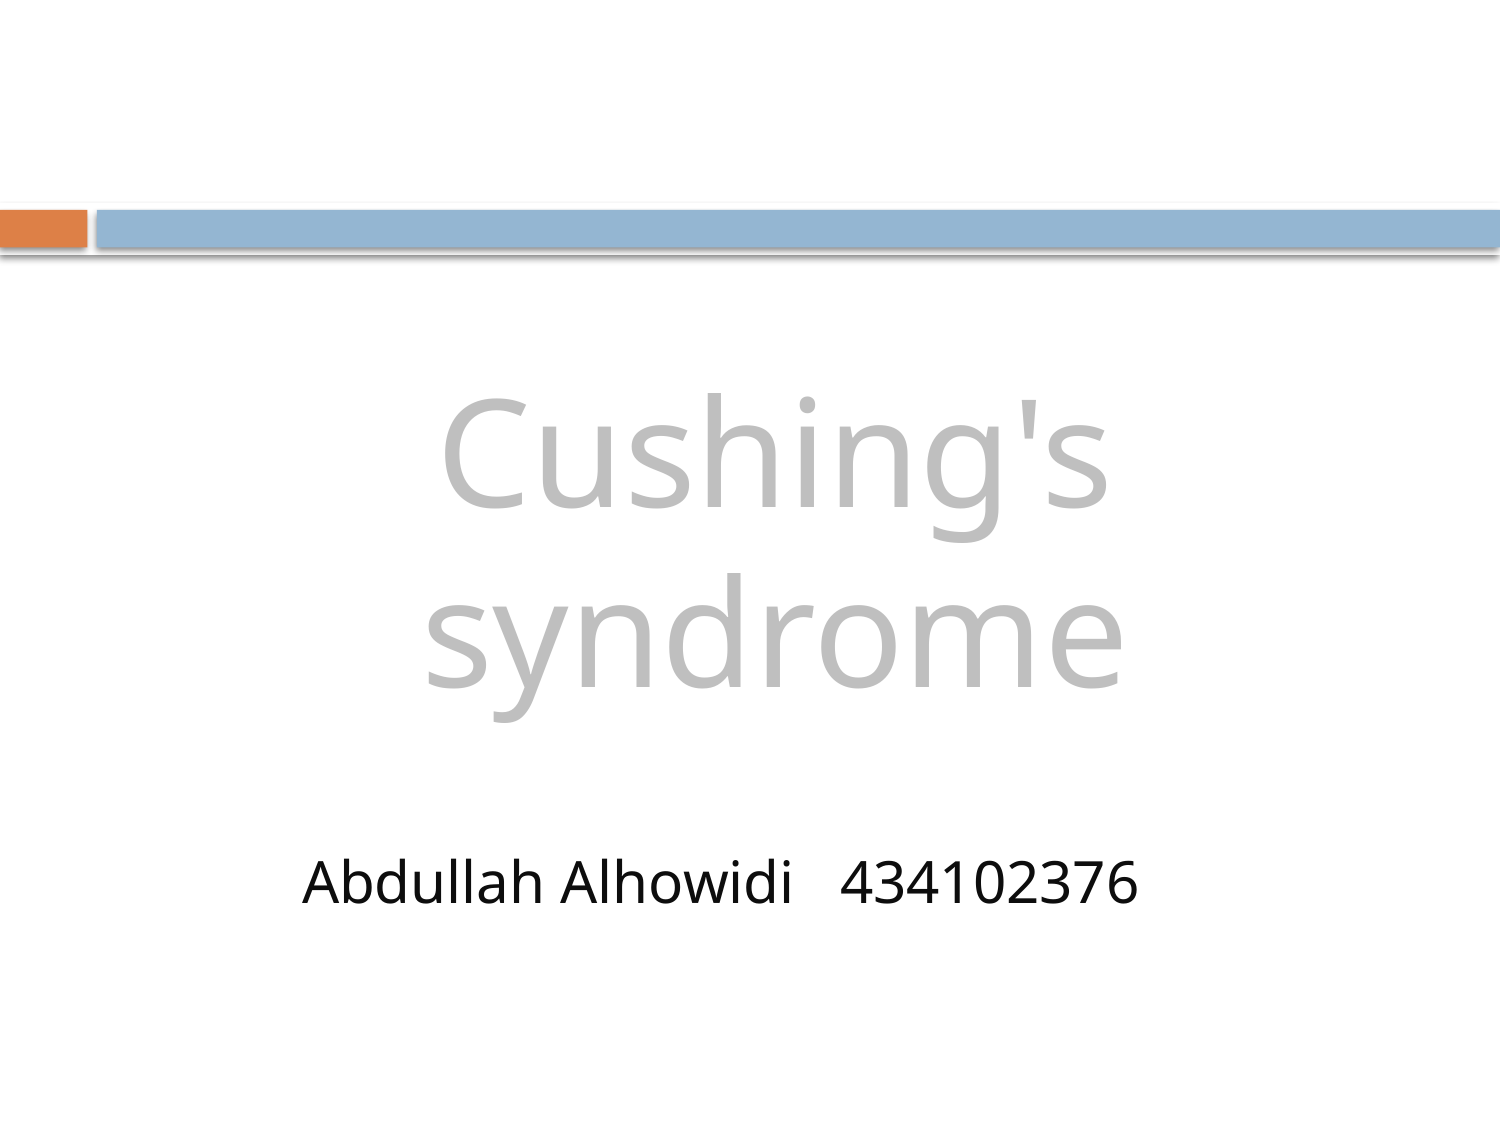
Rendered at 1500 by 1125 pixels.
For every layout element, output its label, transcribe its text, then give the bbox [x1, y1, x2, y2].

text_box Abdullah Alhowidi 434102376 [287, 837, 1275, 923]
title Cushing's syndrome [162, 349, 1388, 726]
